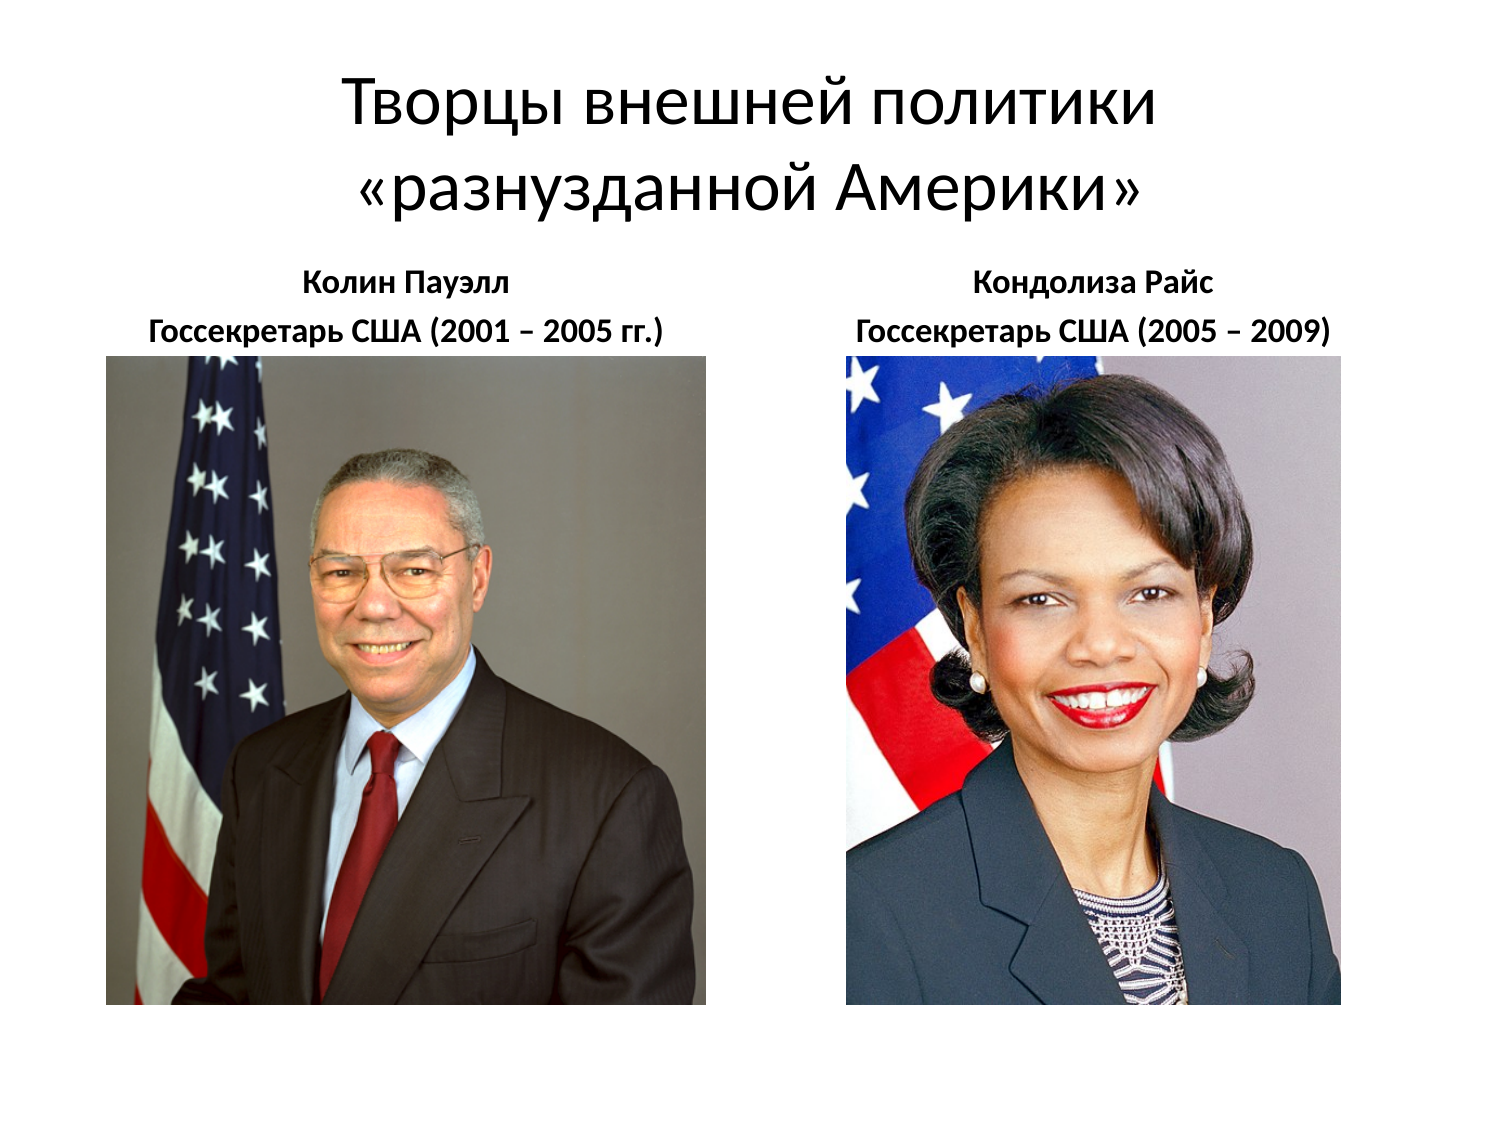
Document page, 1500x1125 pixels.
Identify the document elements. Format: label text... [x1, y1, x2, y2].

text_box Колин Пауэлл Госсекретарь США (2001 – 2005 гг.) [74, 251, 738, 357]
text_box Кондолиза Райс Госсекретарь США (2005 – 2009) [761, 251, 1425, 357]
picture [106, 356, 707, 1006]
picture [845, 356, 1341, 1006]
text_box Творцы внешней политики «разнузданной Америки» [75, 45, 1425, 233]
